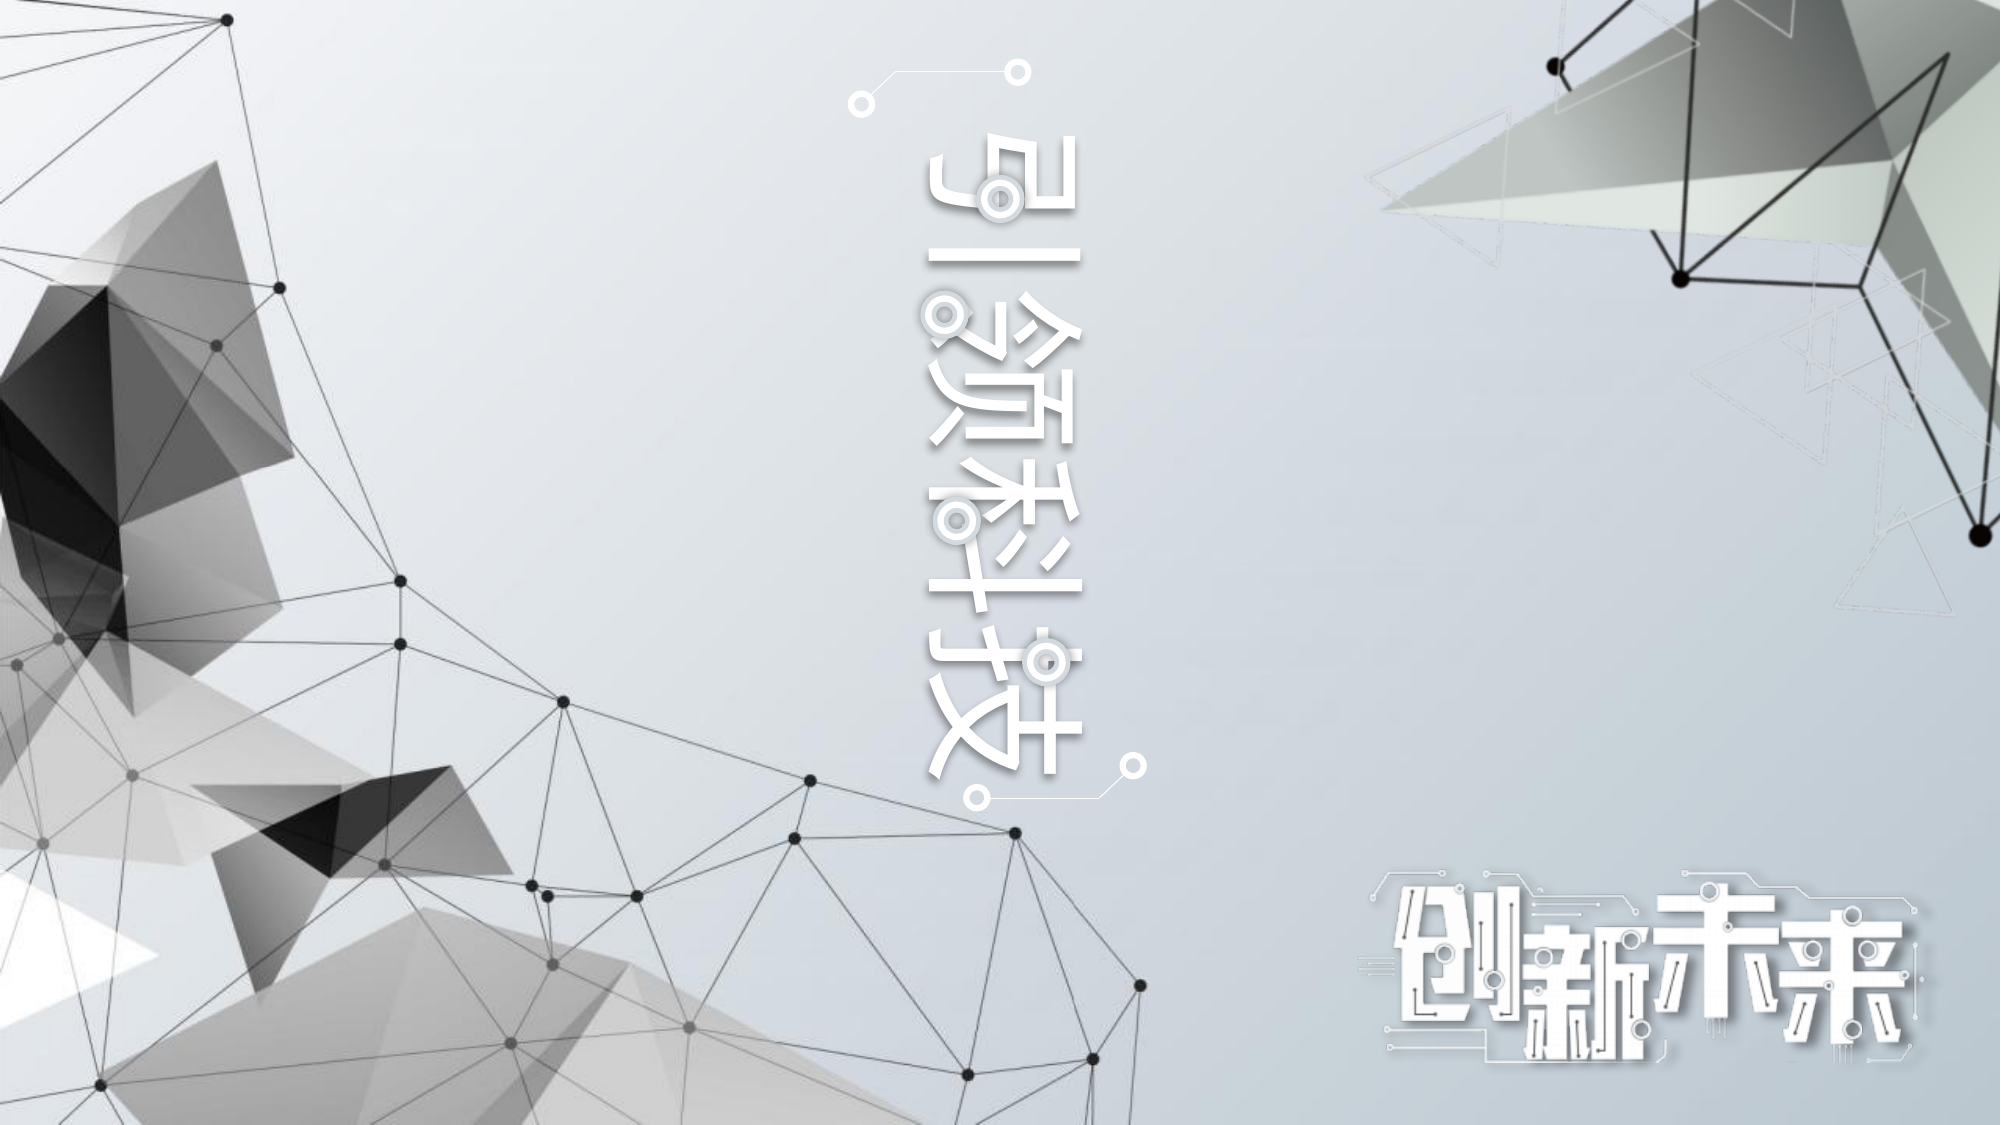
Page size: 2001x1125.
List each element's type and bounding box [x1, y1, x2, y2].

text_box [850, 61, 1029, 115]
text_box [966, 755, 1144, 809]
picture [0, 0, 2000, 1125]
